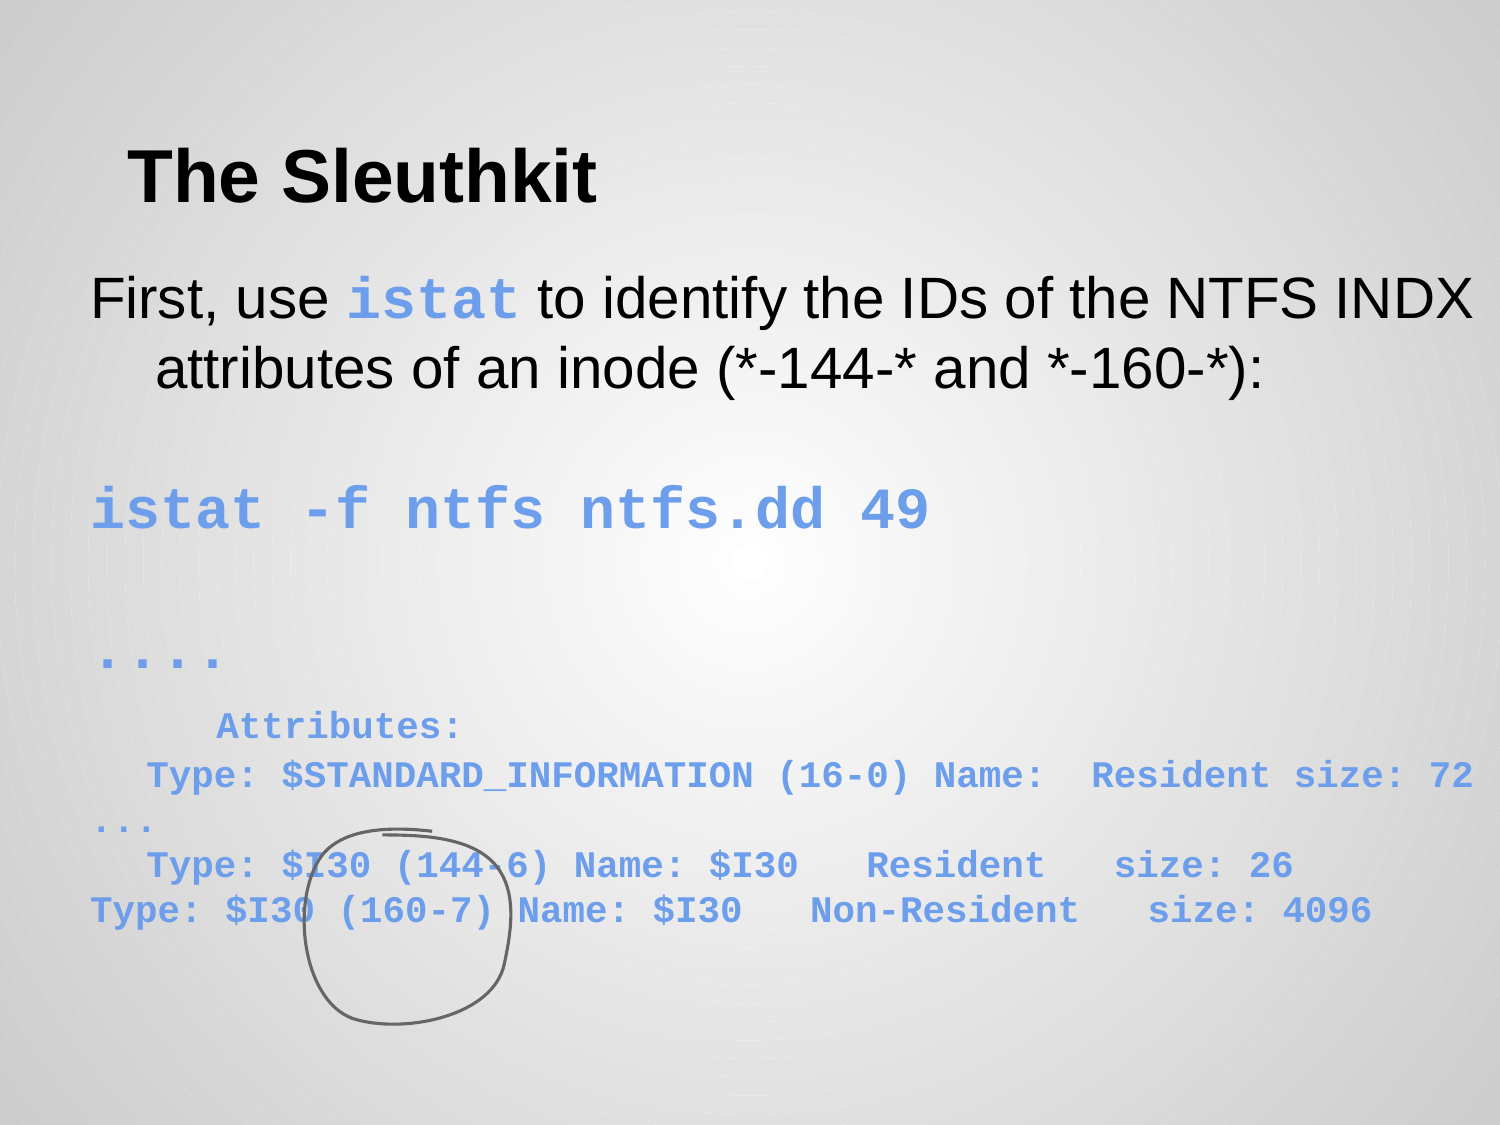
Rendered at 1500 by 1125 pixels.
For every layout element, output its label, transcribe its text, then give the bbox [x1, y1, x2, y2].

title The Sleuthkit [75, 45, 1425, 233]
text_box [304, 829, 511, 1025]
list First, use istat to identify the IDs of the NTFS INDX attributes of an inode (*-144-* and *-160-*): istat -f ntfs ntfs.dd 49 .... Attributes: Type: $STANDARD_INFORMATION (16-0) Name: Resident size: 72 ... Type: $I30 (144-6) Name: $I30 Resident size: 26 Type: $I30 (160-7) Name: $I30 Non-Resident size: 4096 [75, 245, 1494, 1114]
